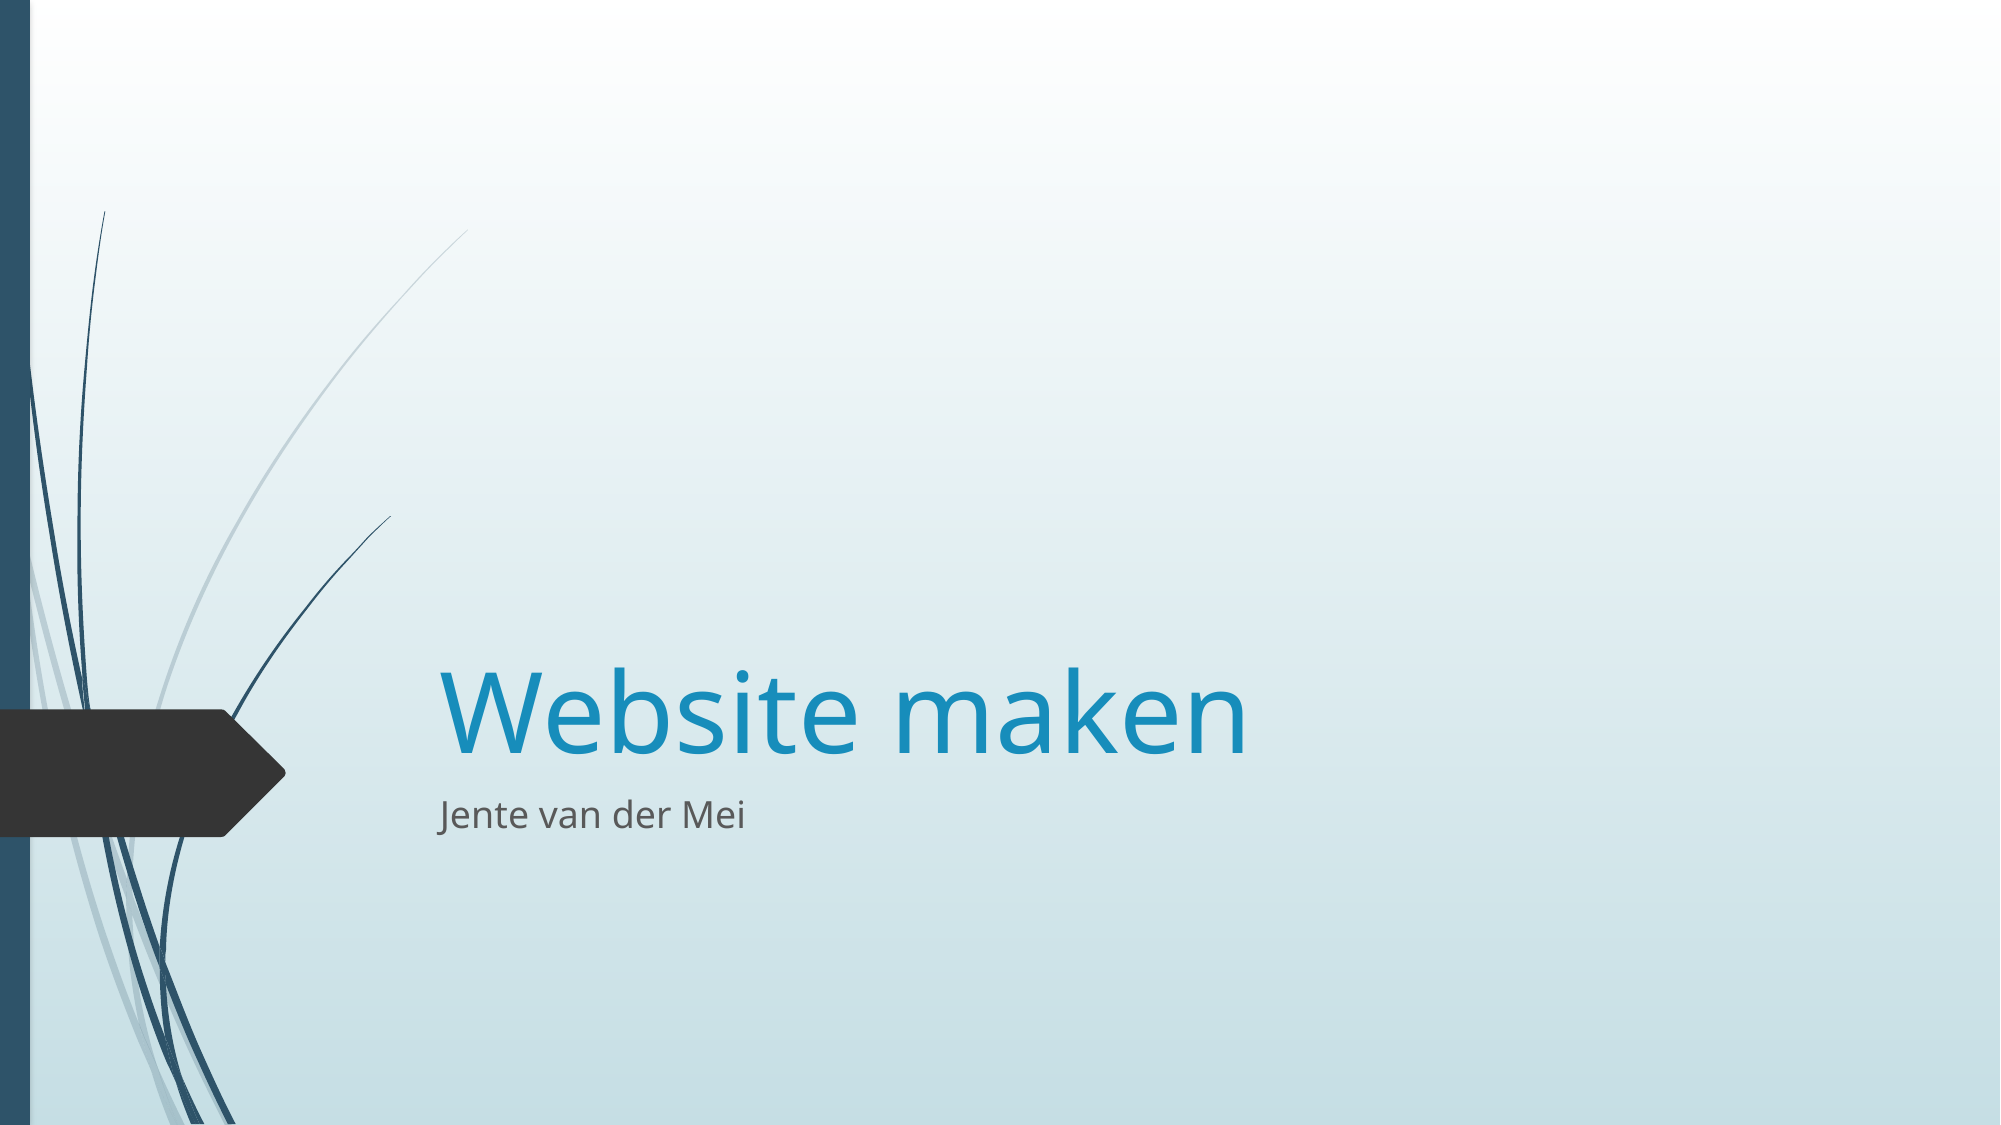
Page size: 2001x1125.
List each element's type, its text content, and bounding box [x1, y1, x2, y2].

subtitle Jente van der Mei [424, 783, 1888, 969]
title Website maken [424, 412, 1888, 783]
